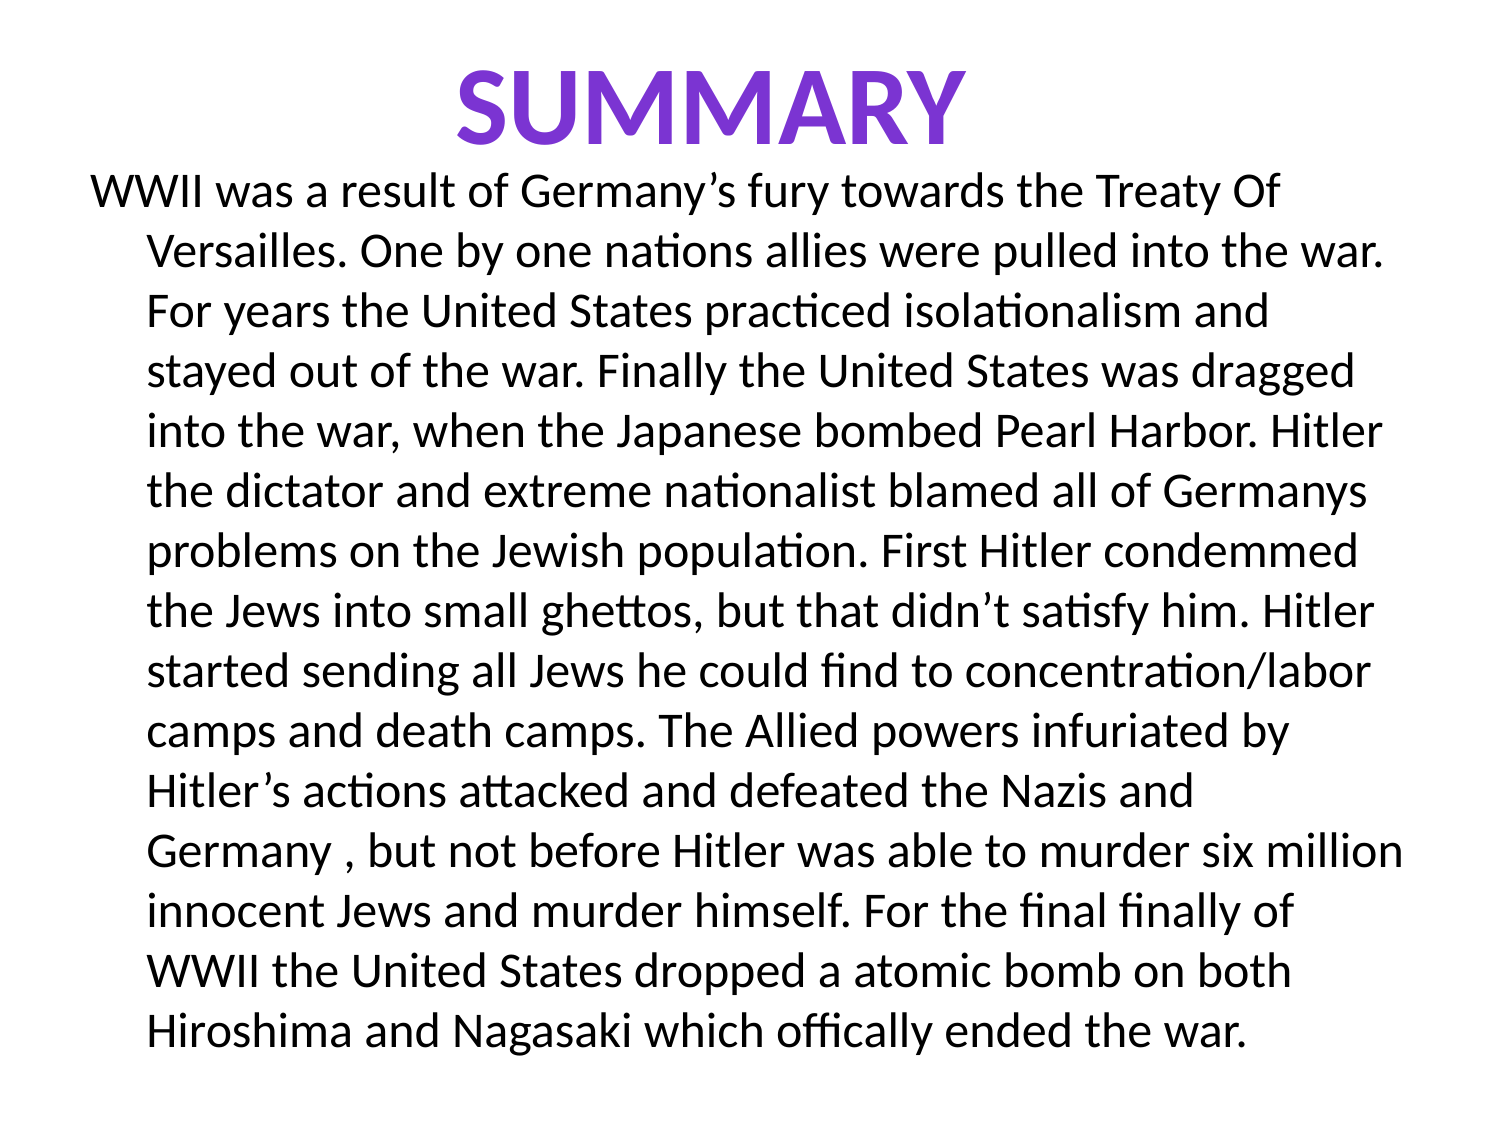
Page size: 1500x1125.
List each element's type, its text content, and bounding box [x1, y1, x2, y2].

list WWII was a result of Germany’s fury towards the Treaty Of Versailles. One by one nations allies were pulled into the war. For years the United States practiced isolationalism and stayed out of the war. Finally the United States was dragged into the war, when the Japanese bombed Pearl Harbor. Hitler the dictator and extreme nationalist blamed all of Germanys problems on the Jewish population. First Hitler condemmed the Jews into small ghettos, but that didn’t satisfy him. Hitler started sending all Jews he could find to concentration/labor camps and death camps. The Allied powers infuriated by Hitler’s actions attacked and defeated the Nazis and Germany , but not before Hitler was able to murder six million innocent Jews and murder himself. For the final finally of WWII the United States dropped a atomic bomb on both Hiroshima and Nagasaki which offically ended the war. [75, 149, 1425, 893]
text_box Summary [439, 24, 982, 175]
